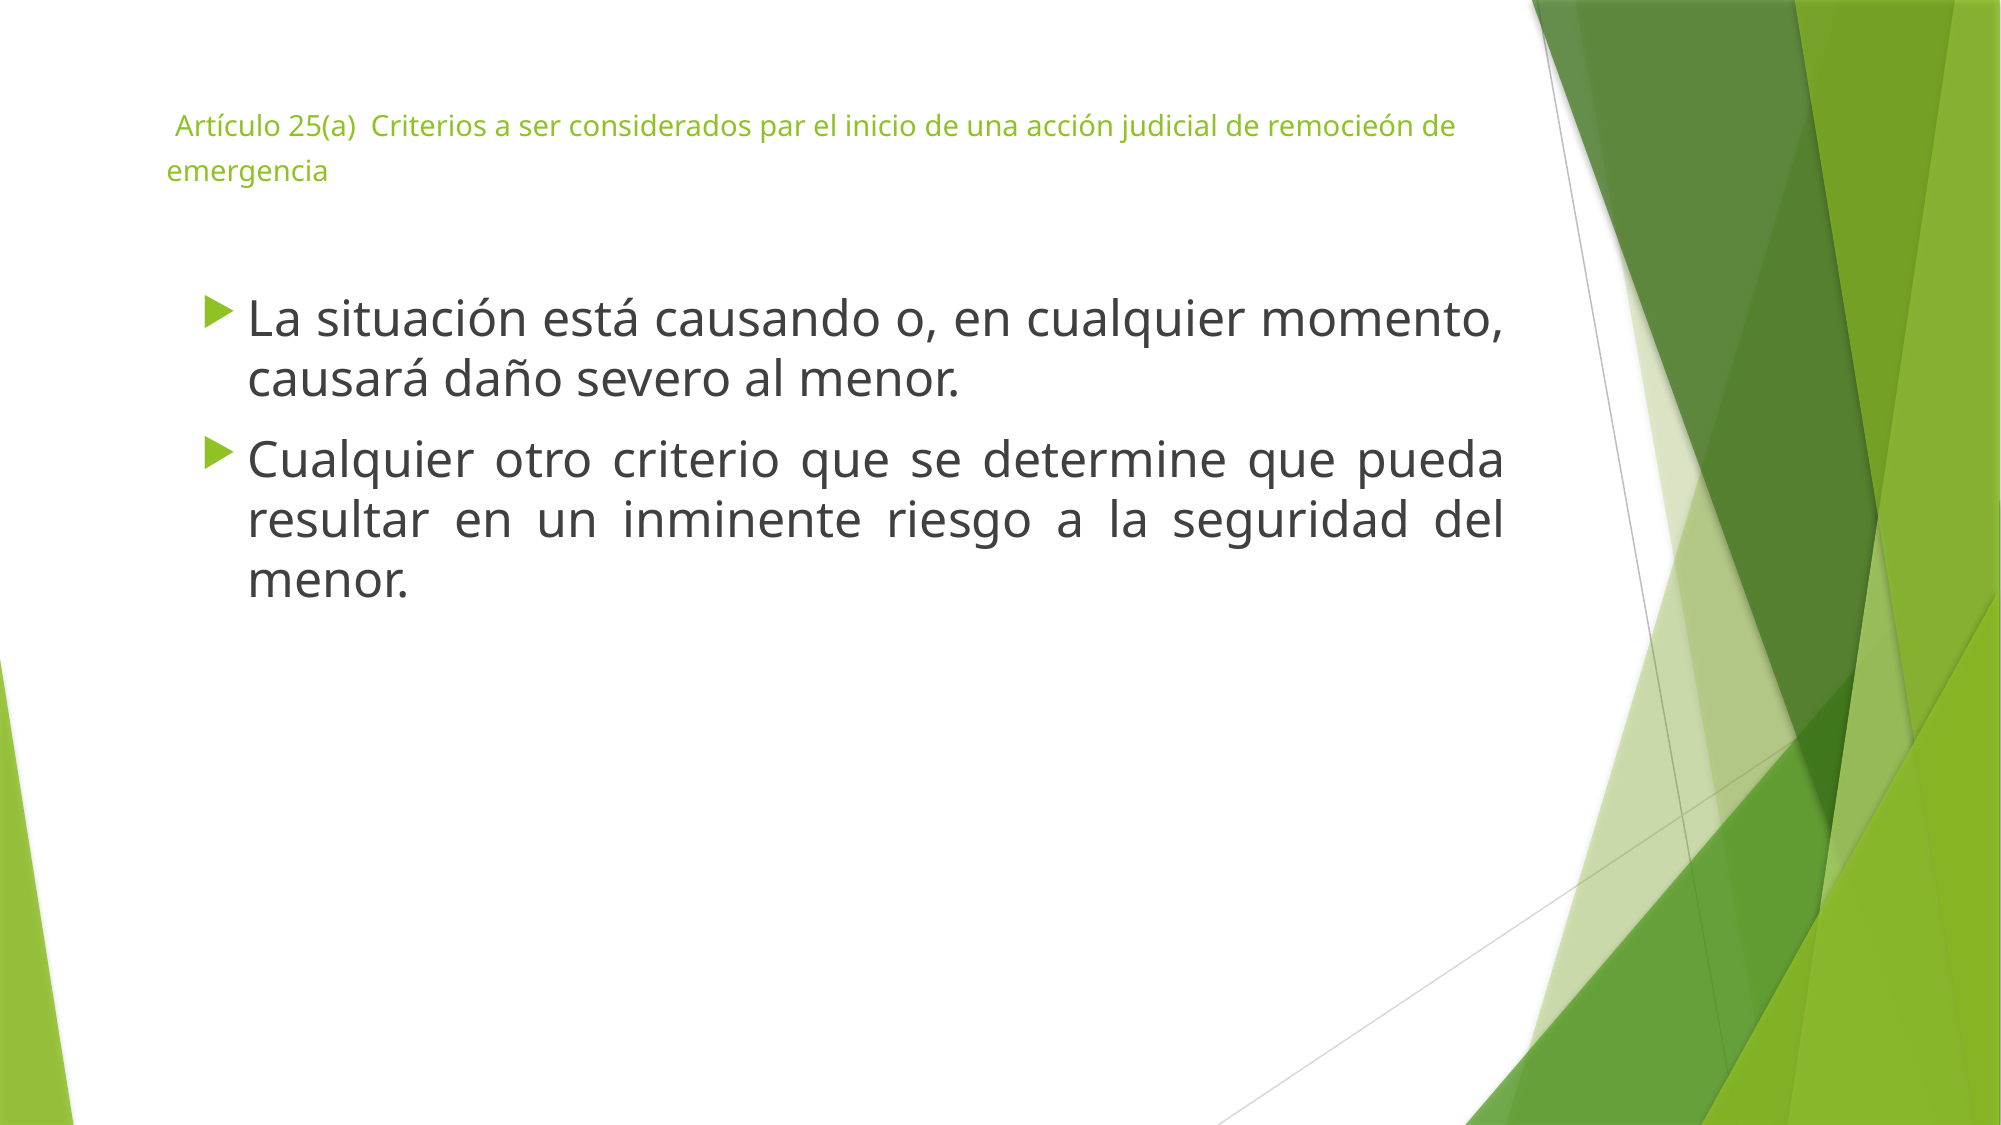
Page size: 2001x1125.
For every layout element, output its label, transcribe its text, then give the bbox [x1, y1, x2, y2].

list La situación está causando o, en cualquier momento, causará daño severo al menor. Cualquier otro criterio que se determine que pueda resultar en un inminente riesgo a la seguridad del menor. [111, 279, 1522, 991]
title Artículo 25(a) Criterios a ser considerados par el inicio de una acción judicial de remocieón de emergenciaR ARTÍCULO 25-A. CRITERIOS A SER CONSIDERADOS PARA EL INICIO DE UNA ACCIÓN JUDICIAL DE CUSTODIA DE EMERGENCIA O CUSTODIA TÍCULO 25-A. CRITERIOS A SER CONSIDERADOS PARA EL INICIO DE UNA ACCIÓN JUDICIAL DE CUSTODIA DE EMERGENCIA O CUSTODIA [111, 99, 1522, 279]
